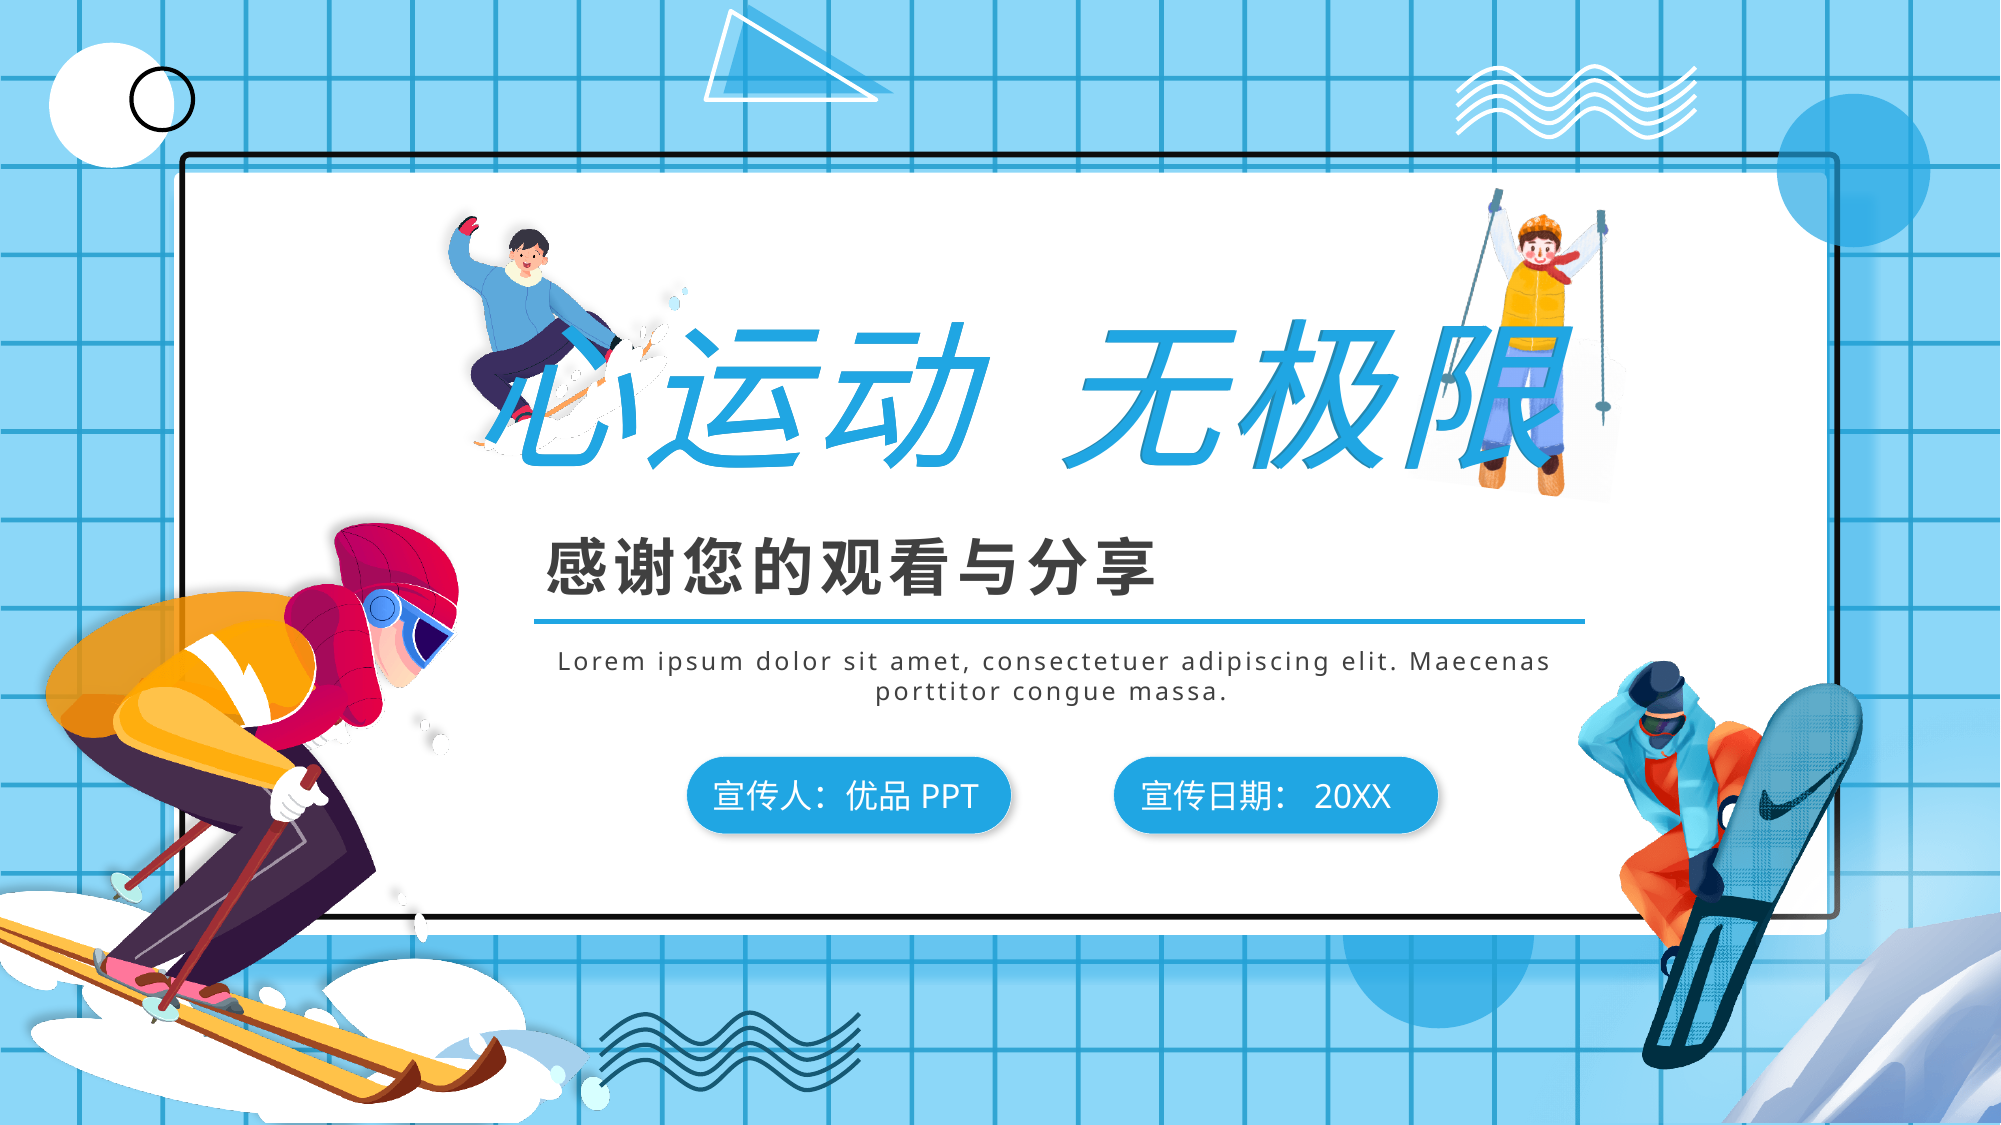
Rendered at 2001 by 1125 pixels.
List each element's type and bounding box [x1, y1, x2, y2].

text_box [642, 946, 1373, 1125]
picture [1427, 163, 1632, 493]
picture [434, 199, 708, 472]
text_box [173, 154, 1838, 619]
text_box [1456, 65, 1696, 138]
text_box [643, 631, 1372, 935]
text_box [705, 4, 895, 101]
text_box [462, 288, 1030, 695]
text_box [48, 42, 194, 168]
picture [0, 492, 639, 1123]
picture [1377, 608, 2001, 1124]
text_box [0, 0, 2000, 606]
text_box [1044, 287, 1616, 694]
text_box [600, 1012, 860, 1091]
